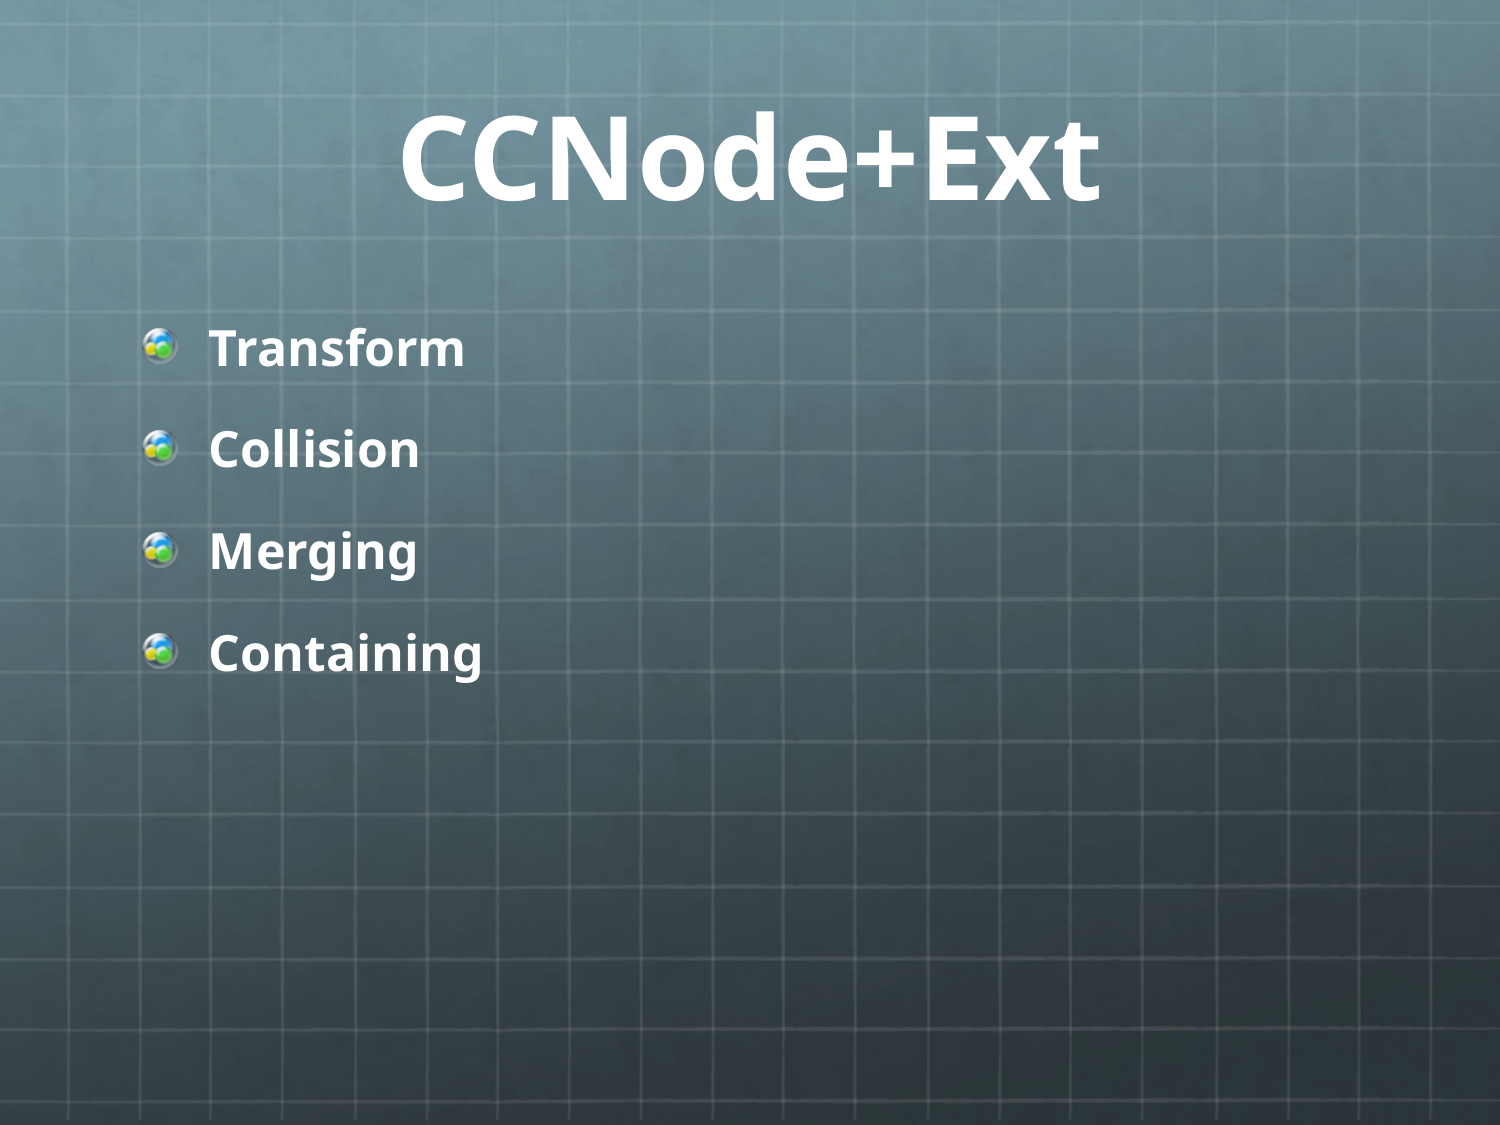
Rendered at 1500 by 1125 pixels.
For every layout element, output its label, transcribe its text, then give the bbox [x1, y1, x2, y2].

list Transform Collision Merging Containing [127, 308, 1372, 958]
title CCNode+Ext [127, 17, 1372, 289]
picture [0, 0, 1500, 1125]
